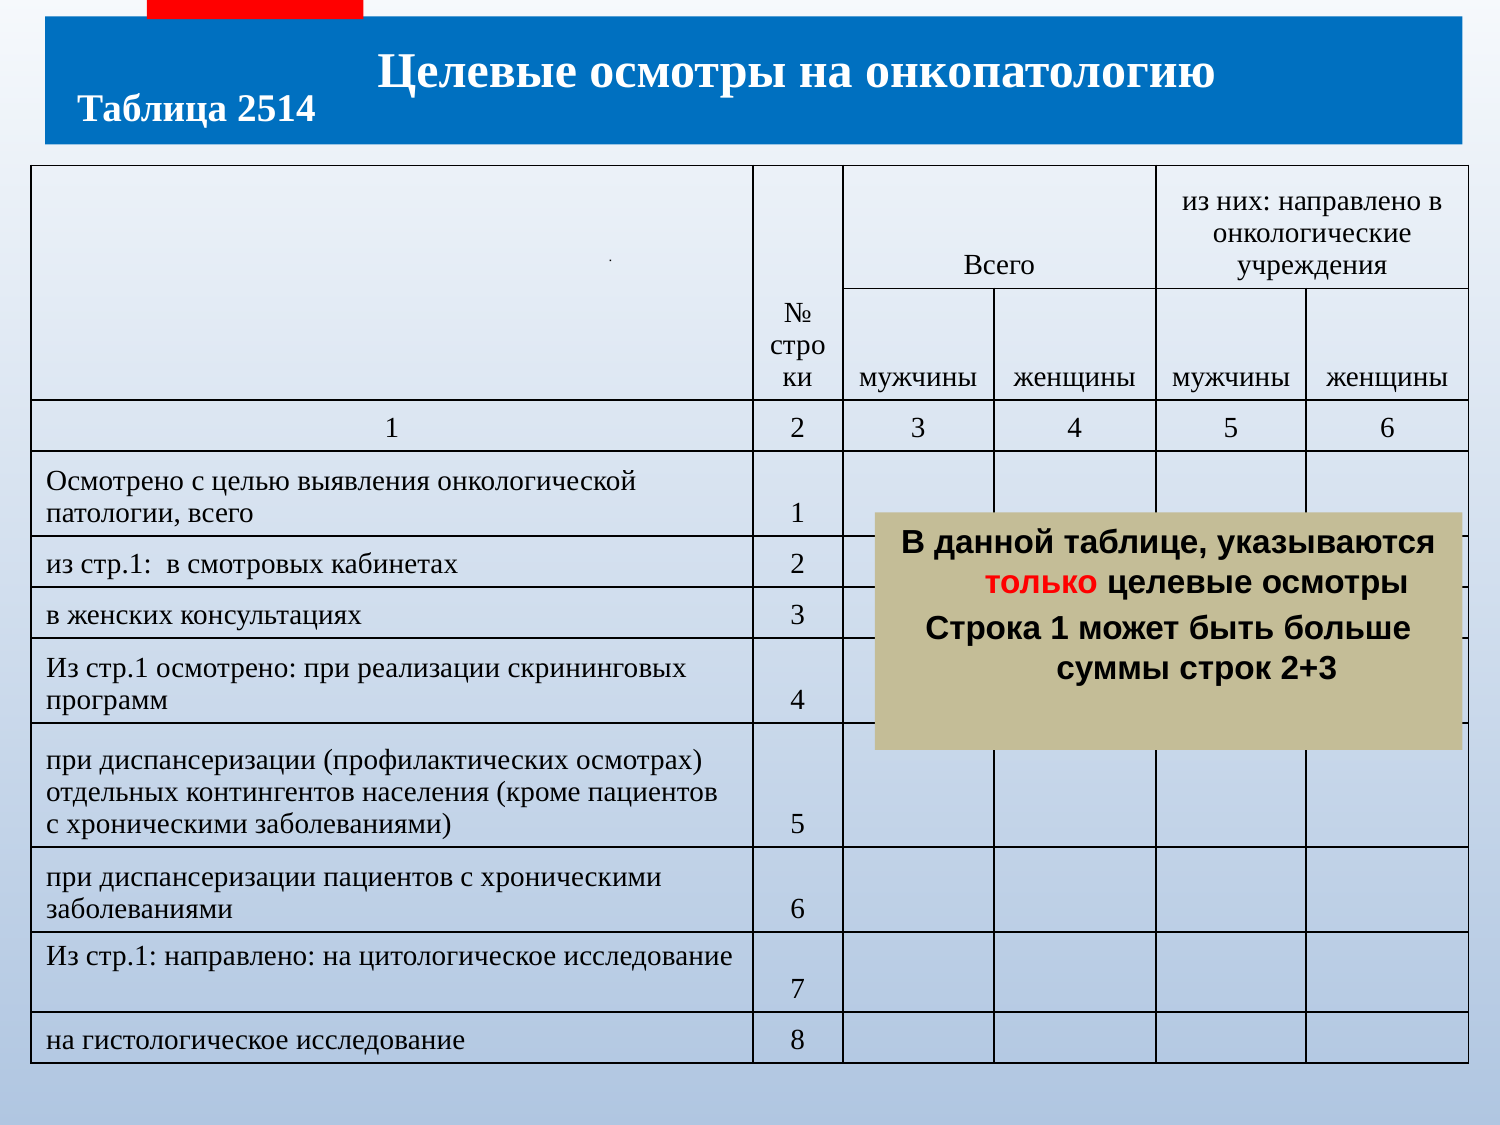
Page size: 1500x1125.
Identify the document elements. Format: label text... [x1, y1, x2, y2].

table_cell [1157, 452, 1305, 512]
table_cell [1463, 588, 1468, 637]
table_cell женщины [1307, 289, 1468, 399]
text_box [43, 14, 1464, 146]
text_box [145, 0, 365, 21]
table_cell [1157, 1013, 1305, 1062]
table_header № строки [754, 166, 842, 399]
table_cell при диспансеризации (профилактических осмотрах) отдельных контингентов населения (кроме пациентов с хроническими заболеваниями) [32, 724, 752, 846]
table_cell 2 [754, 401, 842, 450]
table_cell 5 [754, 724, 842, 846]
table_cell [844, 639, 874, 722]
table_cell Из стр.1: направлено: на цитологическое исследование [32, 933, 752, 1011]
table_cell Из стр.1 осмотрено: при реализации скрининговых программ [32, 639, 752, 722]
table_cell [1463, 639, 1468, 722]
table_cell [1463, 537, 1468, 586]
table_cell [1307, 452, 1468, 535]
table_cell мужчины [1157, 289, 1305, 399]
title Таблица 2514 [45, 74, 359, 137]
table_cell [844, 933, 993, 1011]
table_cell женщины [995, 289, 1155, 399]
table_cell [995, 848, 1155, 931]
table_cell из стр.1: в смотровых кабинетах [32, 537, 752, 586]
table_cell [995, 933, 1155, 1011]
table_cell 8 [754, 1013, 842, 1062]
table_cell 6 [1307, 401, 1468, 450]
table_cell 5 [1157, 401, 1305, 450]
table_cell [844, 1013, 993, 1062]
table_cell [1157, 933, 1305, 1011]
table_cell [844, 537, 874, 586]
table_cell 2 [754, 537, 842, 586]
table_cell [1157, 848, 1305, 931]
table_cell [1307, 933, 1468, 1011]
table_cell 7 [754, 933, 842, 1011]
table_cell 4 [995, 401, 1155, 450]
table_cell в женских консультациях [32, 588, 752, 637]
table_cell [995, 750, 1155, 846]
text_box Целевые осмотры на онкопатологию [290, 23, 1316, 112]
table_cell [844, 452, 993, 535]
table_cell мужчины [844, 289, 993, 399]
table_cell 1 [32, 401, 752, 450]
table_cell [1307, 724, 1468, 846]
table_cell [1307, 1013, 1468, 1062]
table_cell 3 [844, 401, 993, 450]
table_cell Осмотрено с целью выявления онкологической патологии, всего [32, 452, 752, 535]
table_header Всего [844, 166, 1155, 288]
table_cell при диспансеризации пациентов с хроническими заболеваниями [32, 848, 752, 931]
table_cell 4 [754, 639, 842, 722]
table_cell на гистологическое исследование [32, 1013, 752, 1062]
table_cell [1307, 848, 1468, 931]
table_cell 6 [754, 848, 842, 931]
table_header [32, 166, 752, 399]
table_cell 3 [754, 588, 842, 637]
text_box В данной таблице, указываются только целевые осмотры Строка 1 может быть больше суммы строк 2+3 [874, 512, 1463, 750]
table_cell [844, 588, 874, 637]
table_cell [995, 1013, 1155, 1062]
table_cell [1157, 750, 1305, 846]
table_cell 1 [754, 452, 842, 535]
table_header из них: направлено в онкологические учреждения [1157, 166, 1468, 288]
table_cell [995, 452, 1155, 512]
table_cell [844, 724, 993, 846]
table_cell [844, 848, 993, 931]
